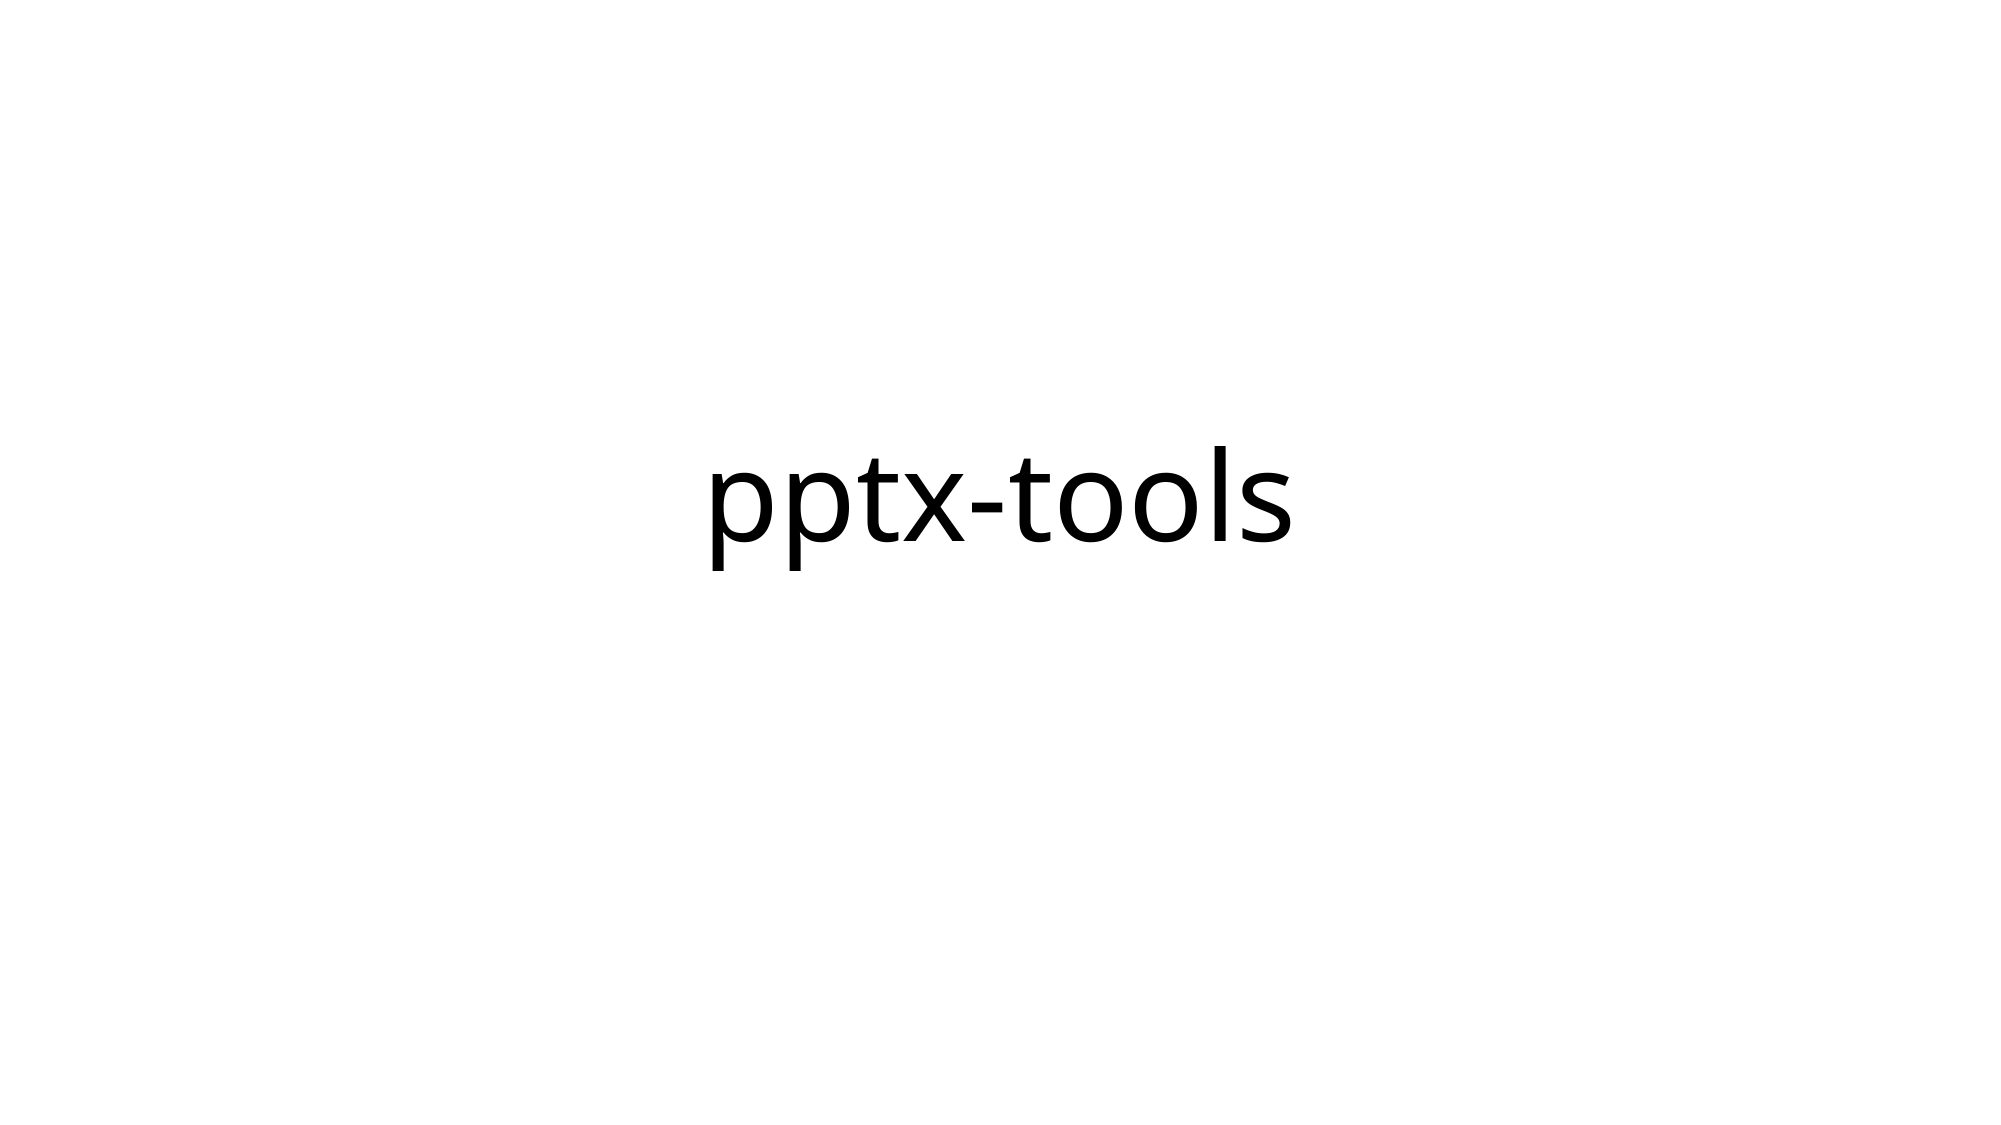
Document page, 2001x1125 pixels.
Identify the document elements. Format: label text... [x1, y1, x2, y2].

title pptx-tools [249, 184, 1750, 576]
